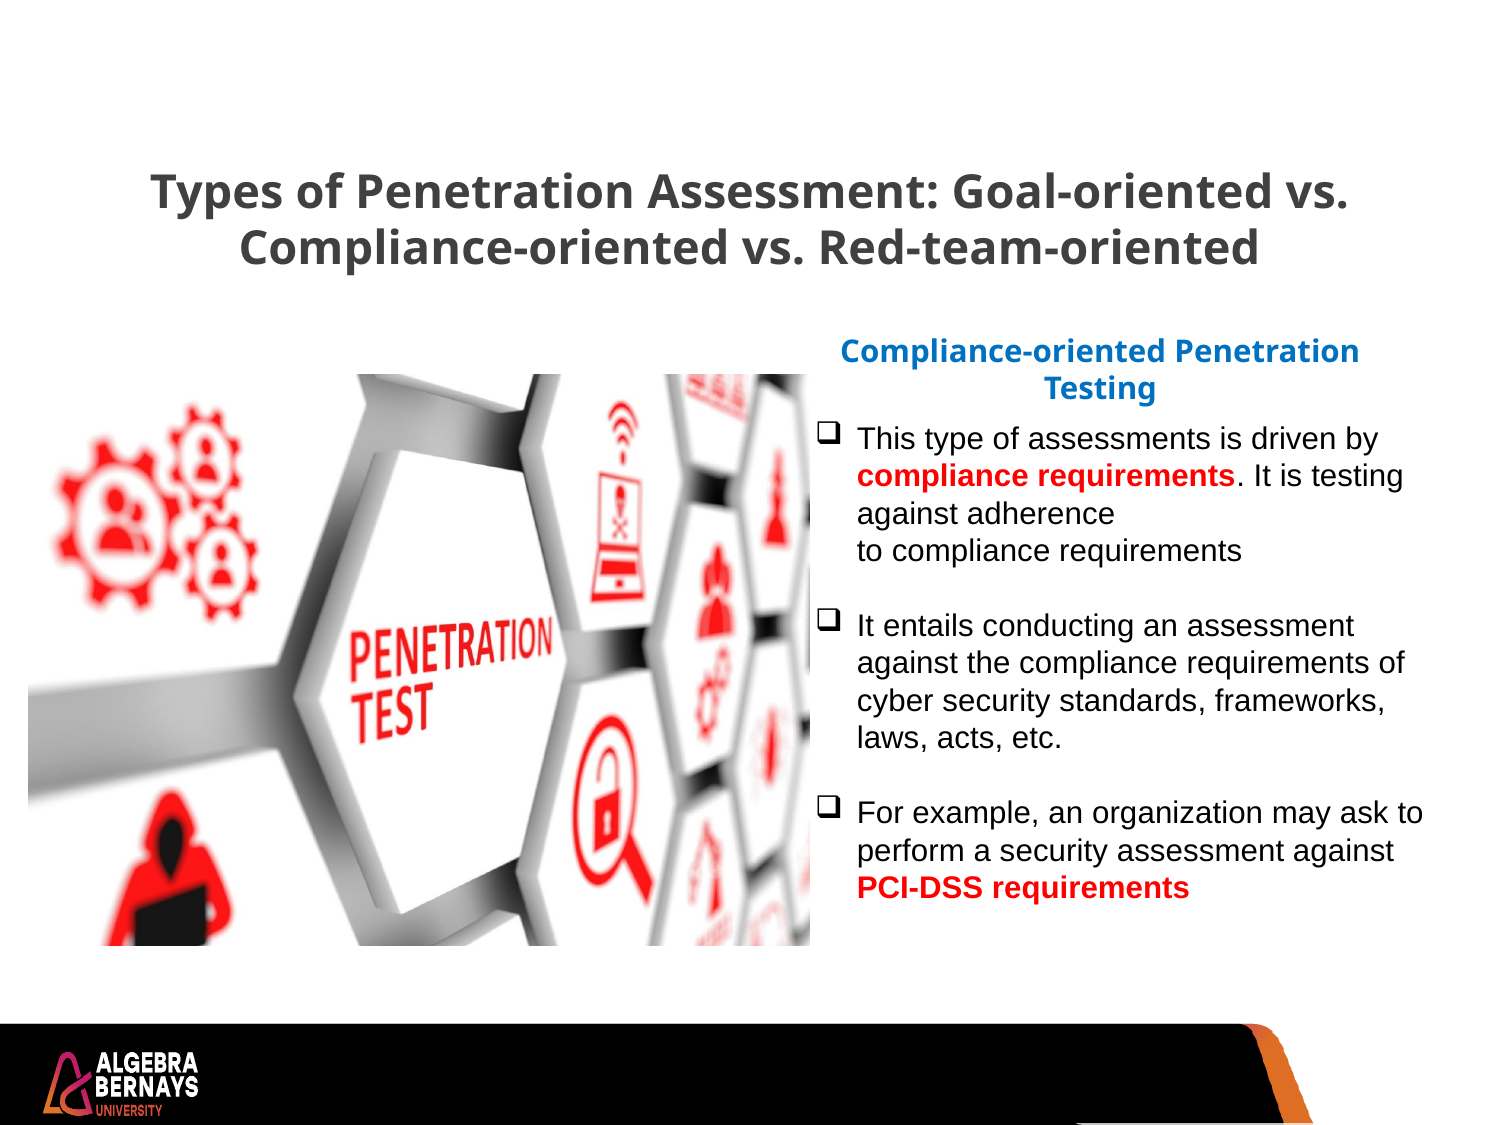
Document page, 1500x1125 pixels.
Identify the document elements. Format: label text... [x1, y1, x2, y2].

text_box Types of Penetration Assessment: Goal-oriented vs. Compliance-oriented vs. Red-team-oriented [79, 154, 1421, 282]
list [28, 374, 810, 946]
text_box Compliance-oriented Penetration Testing [809, 324, 1392, 410]
picture [0, 1023, 1468, 1125]
text_box This type of assessments is driven by compliance requirements. It is testing against adherence to compliance requirements It entails conducting an assessment against the compliance requirements of cyber security standards, frameworks, laws, acts, etc. For example, an organization may ask to perform a security assessment against PCI-DSS requirements [810, 410, 1472, 913]
